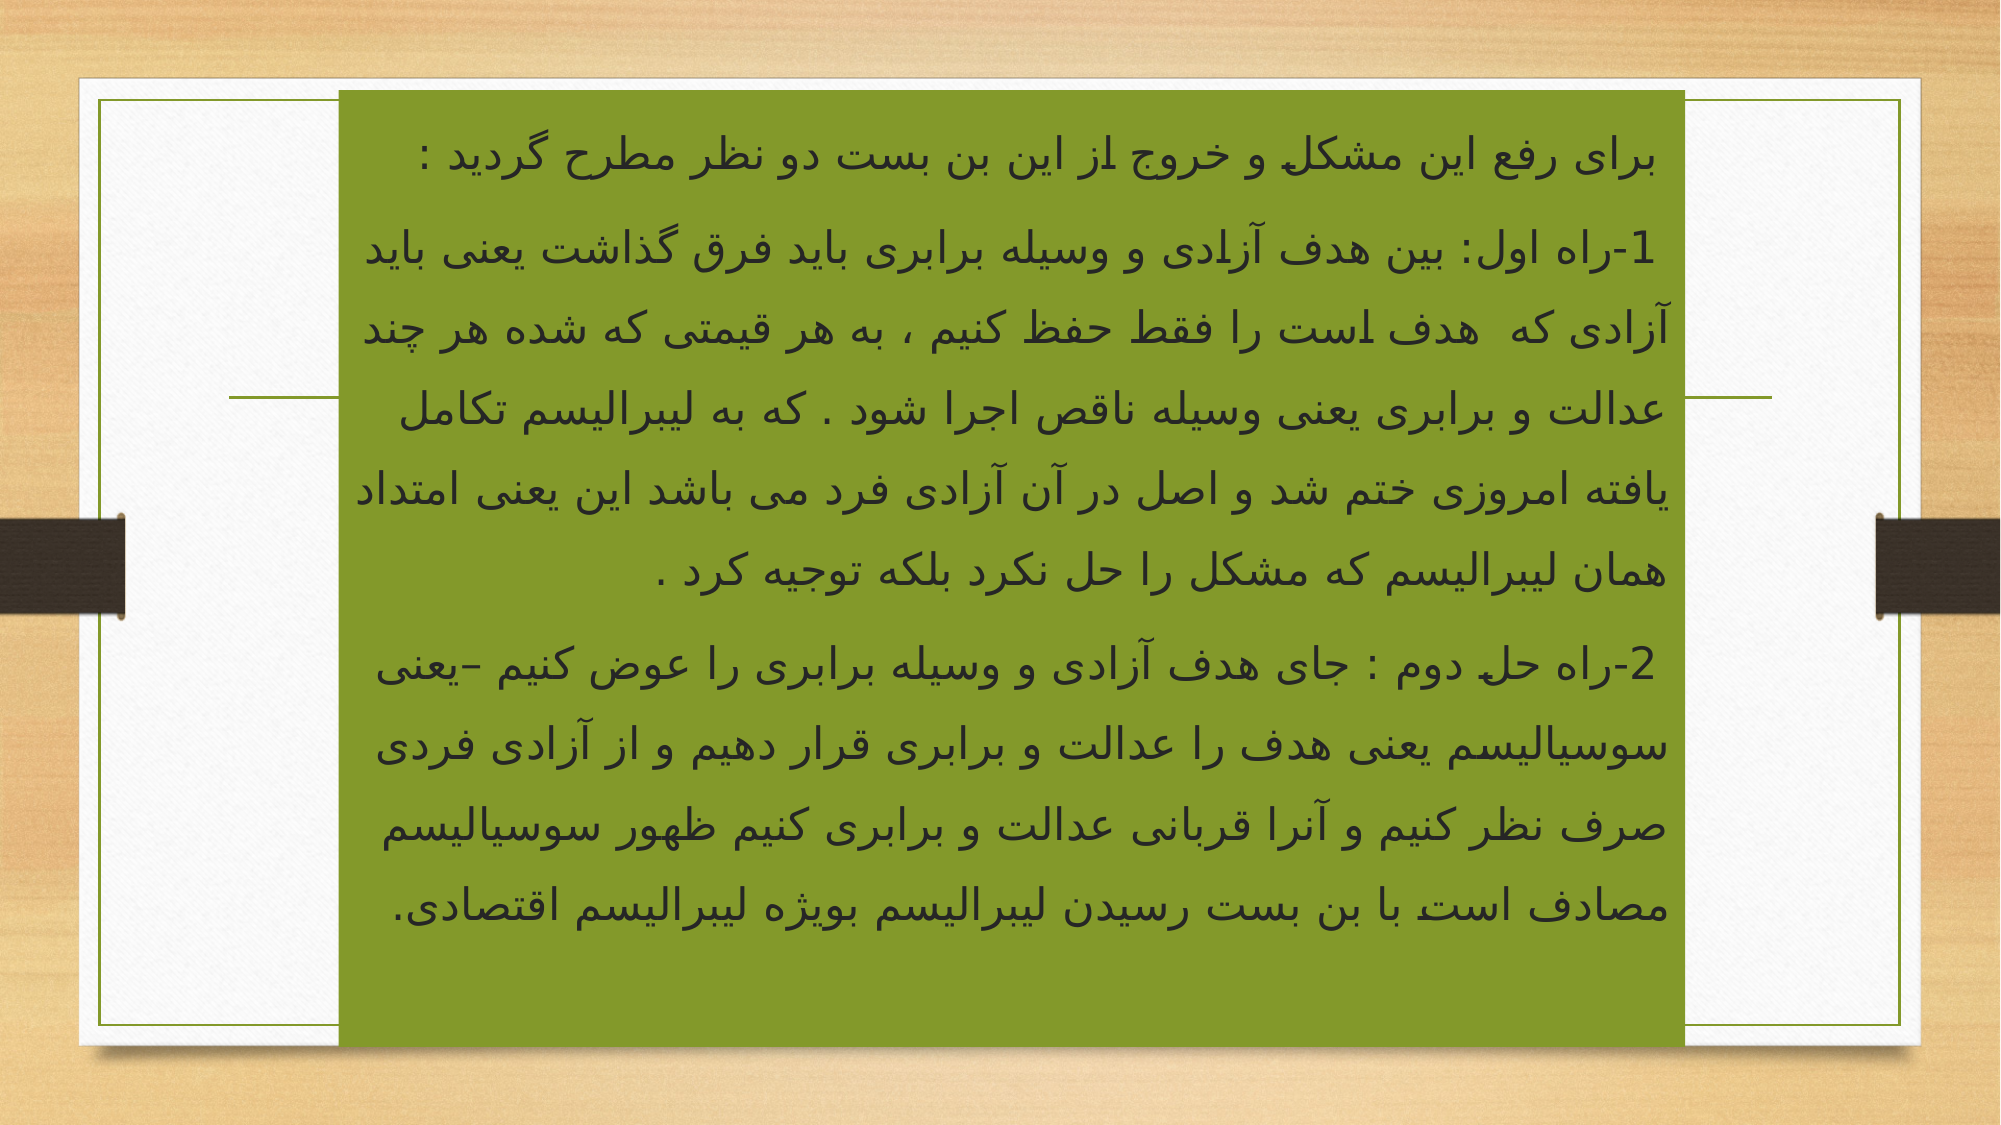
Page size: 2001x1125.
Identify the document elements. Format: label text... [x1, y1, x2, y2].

list برای رفع این مشکل و خروج از این بن بست دو نظر مطرح گردید : 1-راه اول: بین هدف آزادی و وسیله برابری باید فرق گذاشت یعنی باید آزادی که هدف است را فقط حفظ کنیم ، به هر قیمتی که شده هر چند عدالت و برابری یعنی وسیله ناقص اجرا شود . که به لیبرالیسم تکامل یافته امروزی ختم شد و اصل در آن آزادی فرد می باشد این یعنی امتداد همان لیبرالیسم که مشکل را حل نکرد بلکه توجیه کرد . 2-راه حل دوم : جای هدف آزادی و وسیله برابری را عوض کنیم –یعنی سوسیالیسم یعنی هدف را عدالت و برابری قرار دهیم و از آزادی فردی صرف نظر کنیم و آنرا قربانی عدالت و برابری کنیم ظهور سوسیالیسم مصادف است با بن بست رسیدن لیبرالیسم بویژه لیبرالیسم اقتصادی. [338, 90, 1686, 1047]
picture [0, 0, 2001, 1125]
